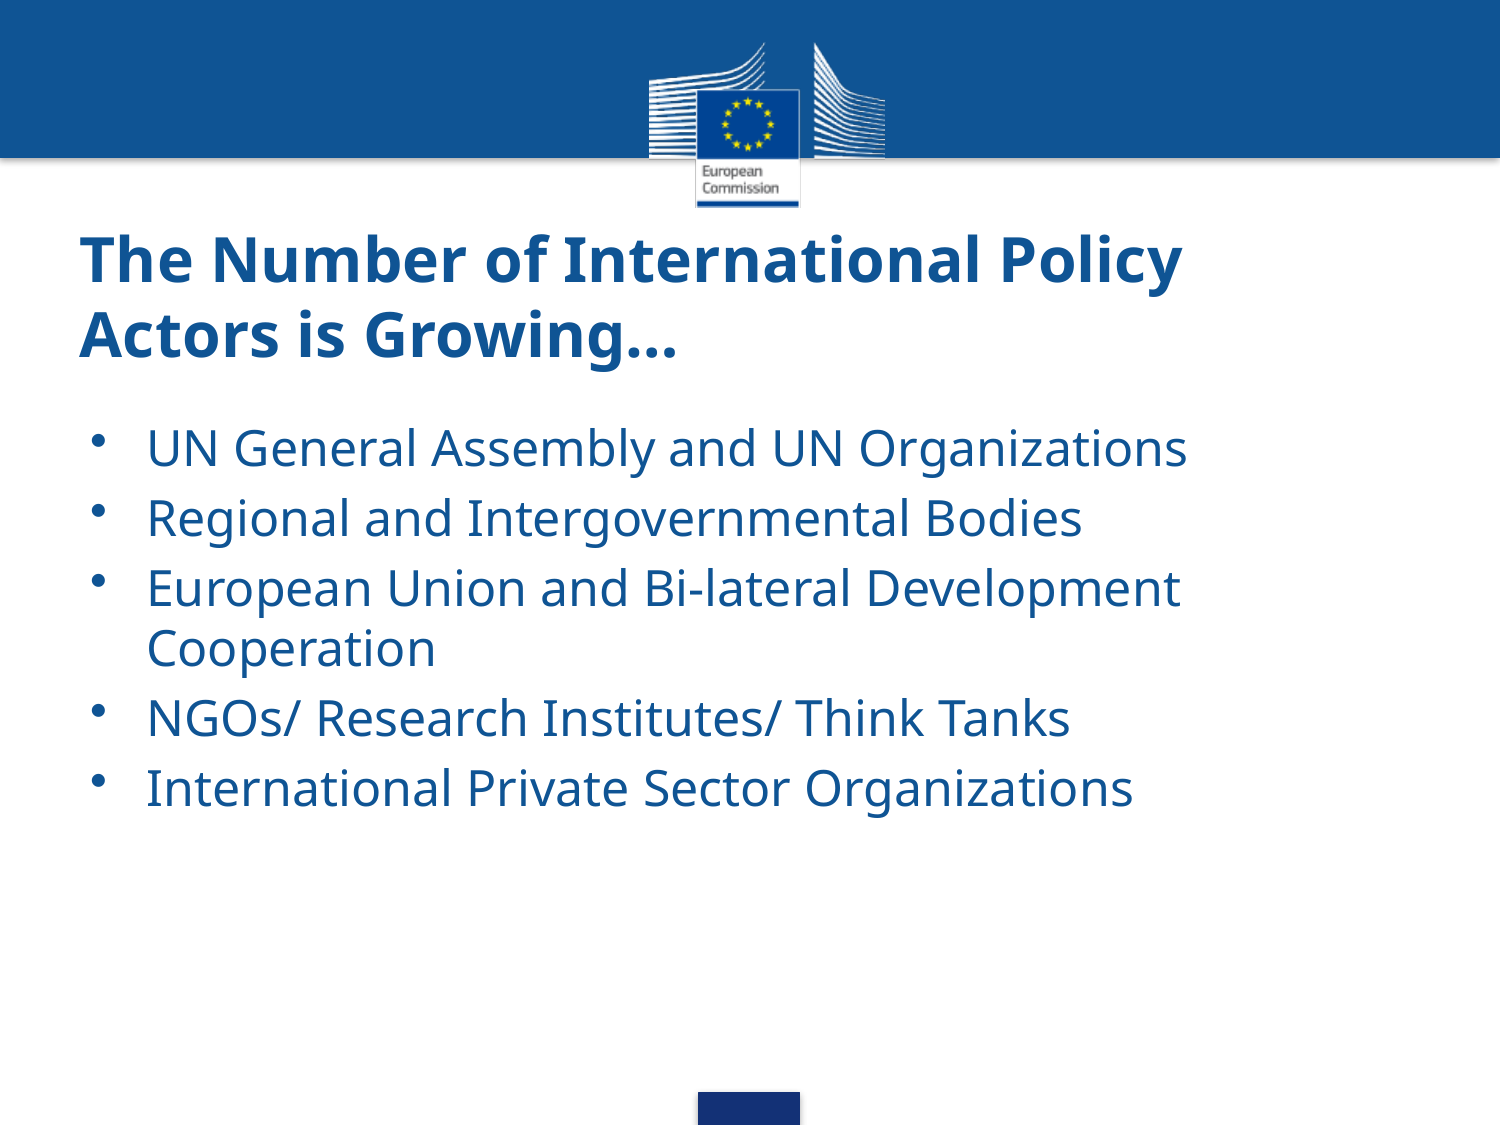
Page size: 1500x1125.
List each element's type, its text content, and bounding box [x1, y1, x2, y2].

list UN General Assembly and UN Organizations Regional and Intergovernmental Bodies European Union and Bi-lateral Development Cooperation NGOs/ Research Institutes/ Think Tanks International Private Sector Organizations [75, 408, 1425, 988]
title The Number of International Policy Actors is Growing… [64, 255, 1415, 409]
picture [649, 42, 885, 208]
